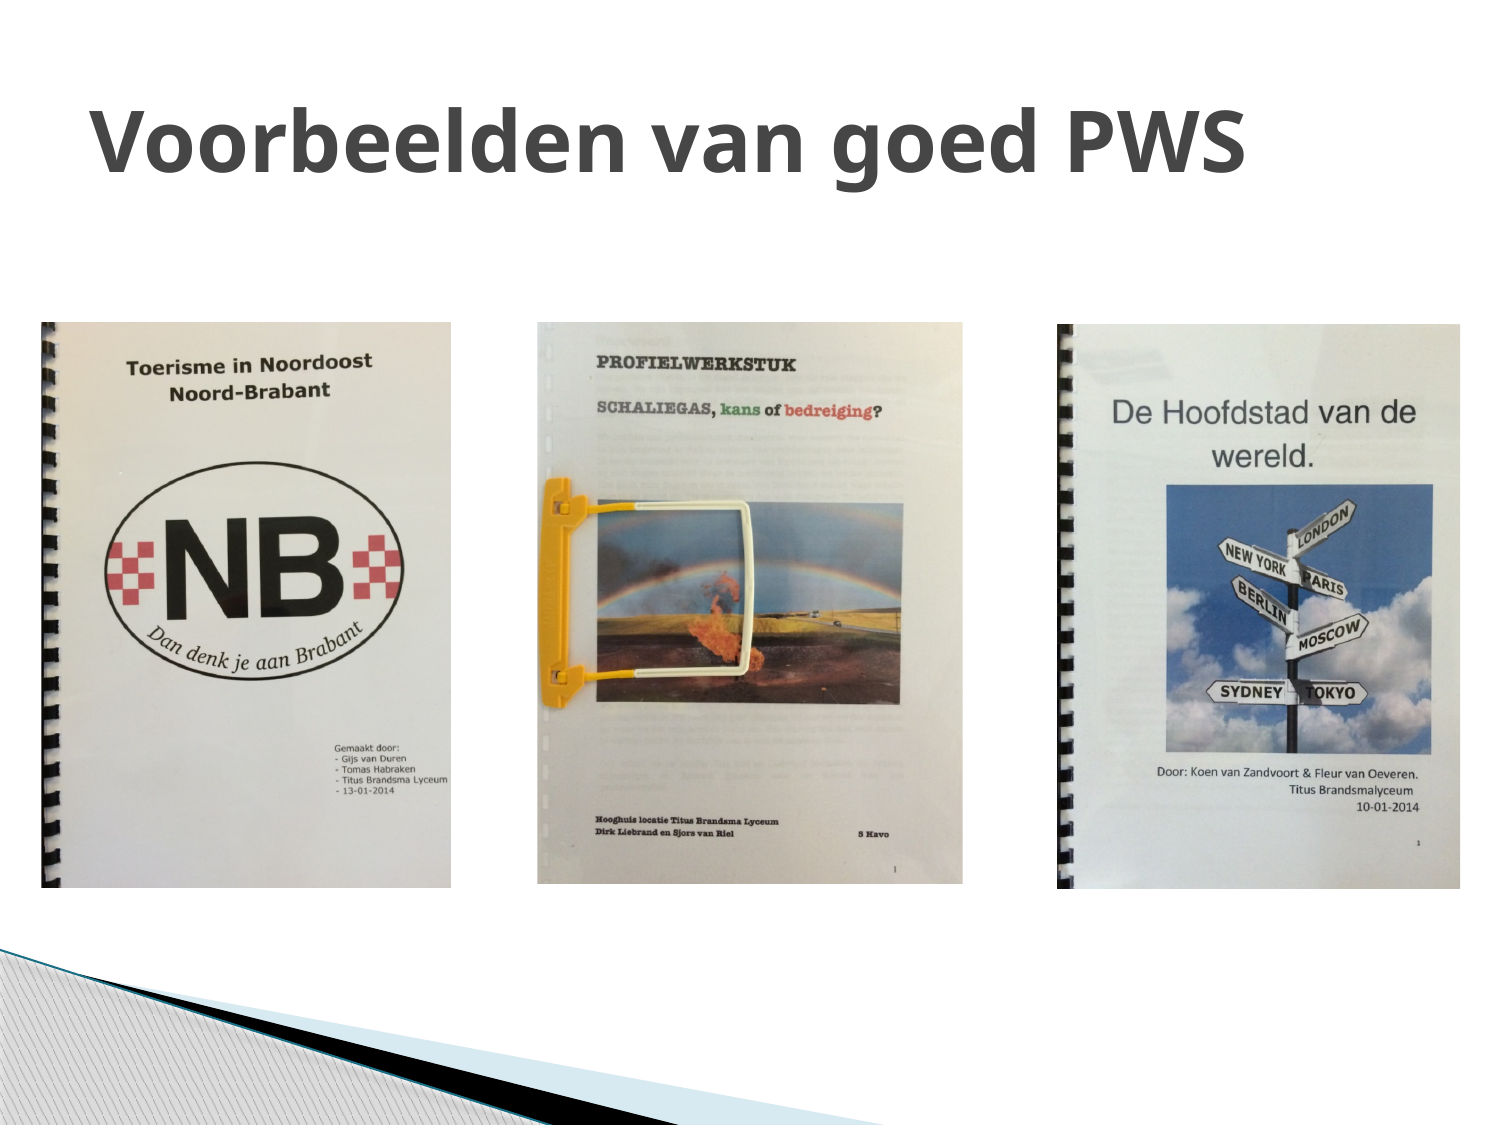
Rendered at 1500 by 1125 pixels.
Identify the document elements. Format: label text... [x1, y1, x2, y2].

picture [0, 322, 1500, 889]
title Voorbeelden van goed PWS [75, 45, 1425, 233]
